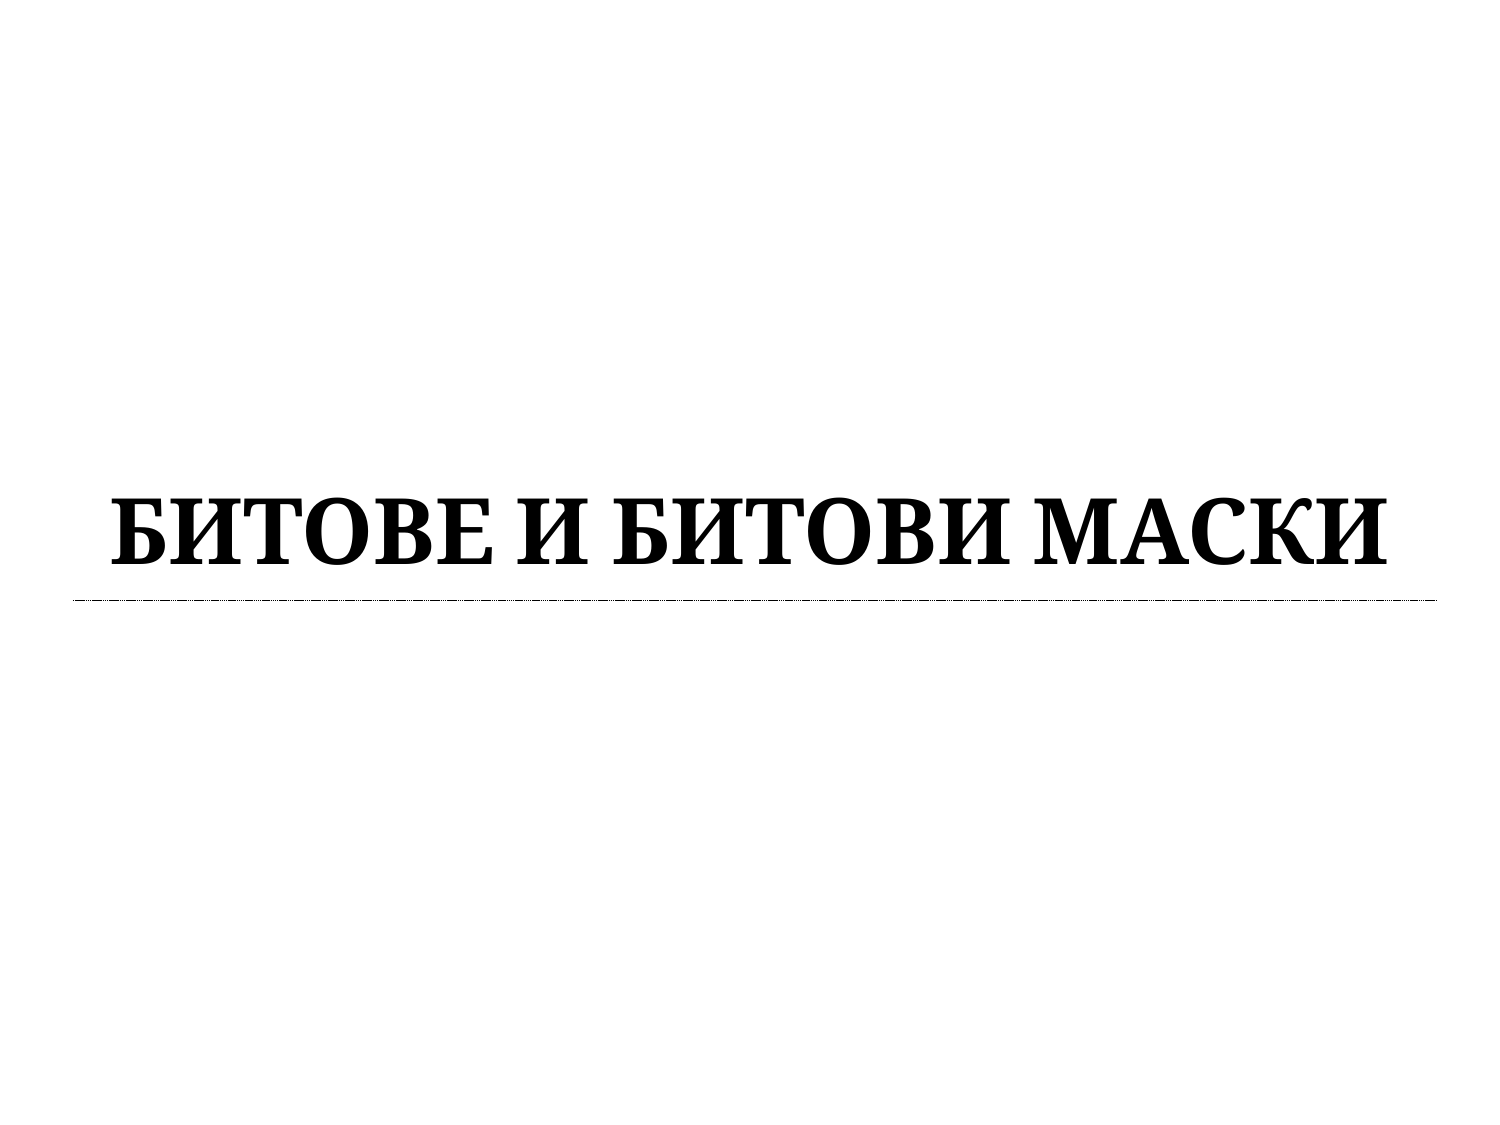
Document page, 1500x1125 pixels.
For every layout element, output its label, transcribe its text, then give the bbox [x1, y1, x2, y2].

title Битове и битови маски [0, 346, 1500, 594]
